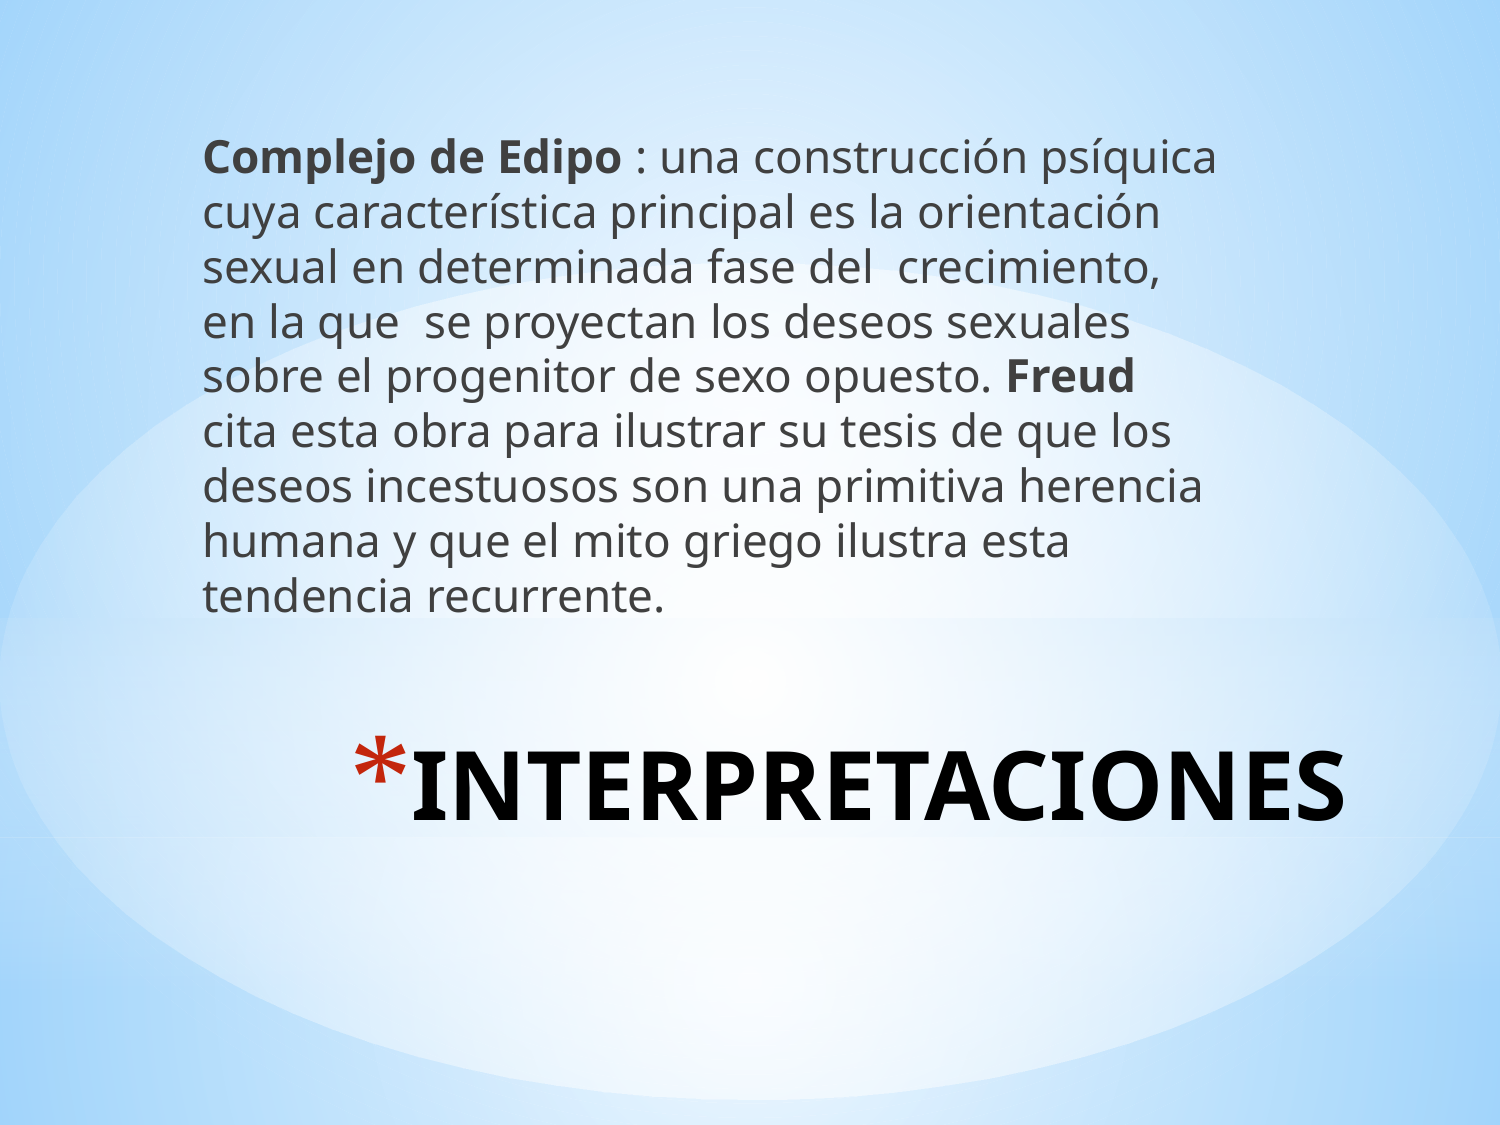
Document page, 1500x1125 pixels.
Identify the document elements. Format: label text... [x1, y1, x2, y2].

list Complejo de Edipo : una construcción psíquica cuya característica principal es la orientación sexual en determinada fase del crecimiento, en la que se proyectan los deseos sexuales sobre el progenitor de sexo opuesto. Freud cita esta obra para ilustrar su tesis de que los deseos incestuosos son una primitiva herencia humana y que el mito griego ilustra esta tendencia recurrente. [187, 120, 1238, 690]
title INTERPRETACIONES [294, 717, 1363, 905]
